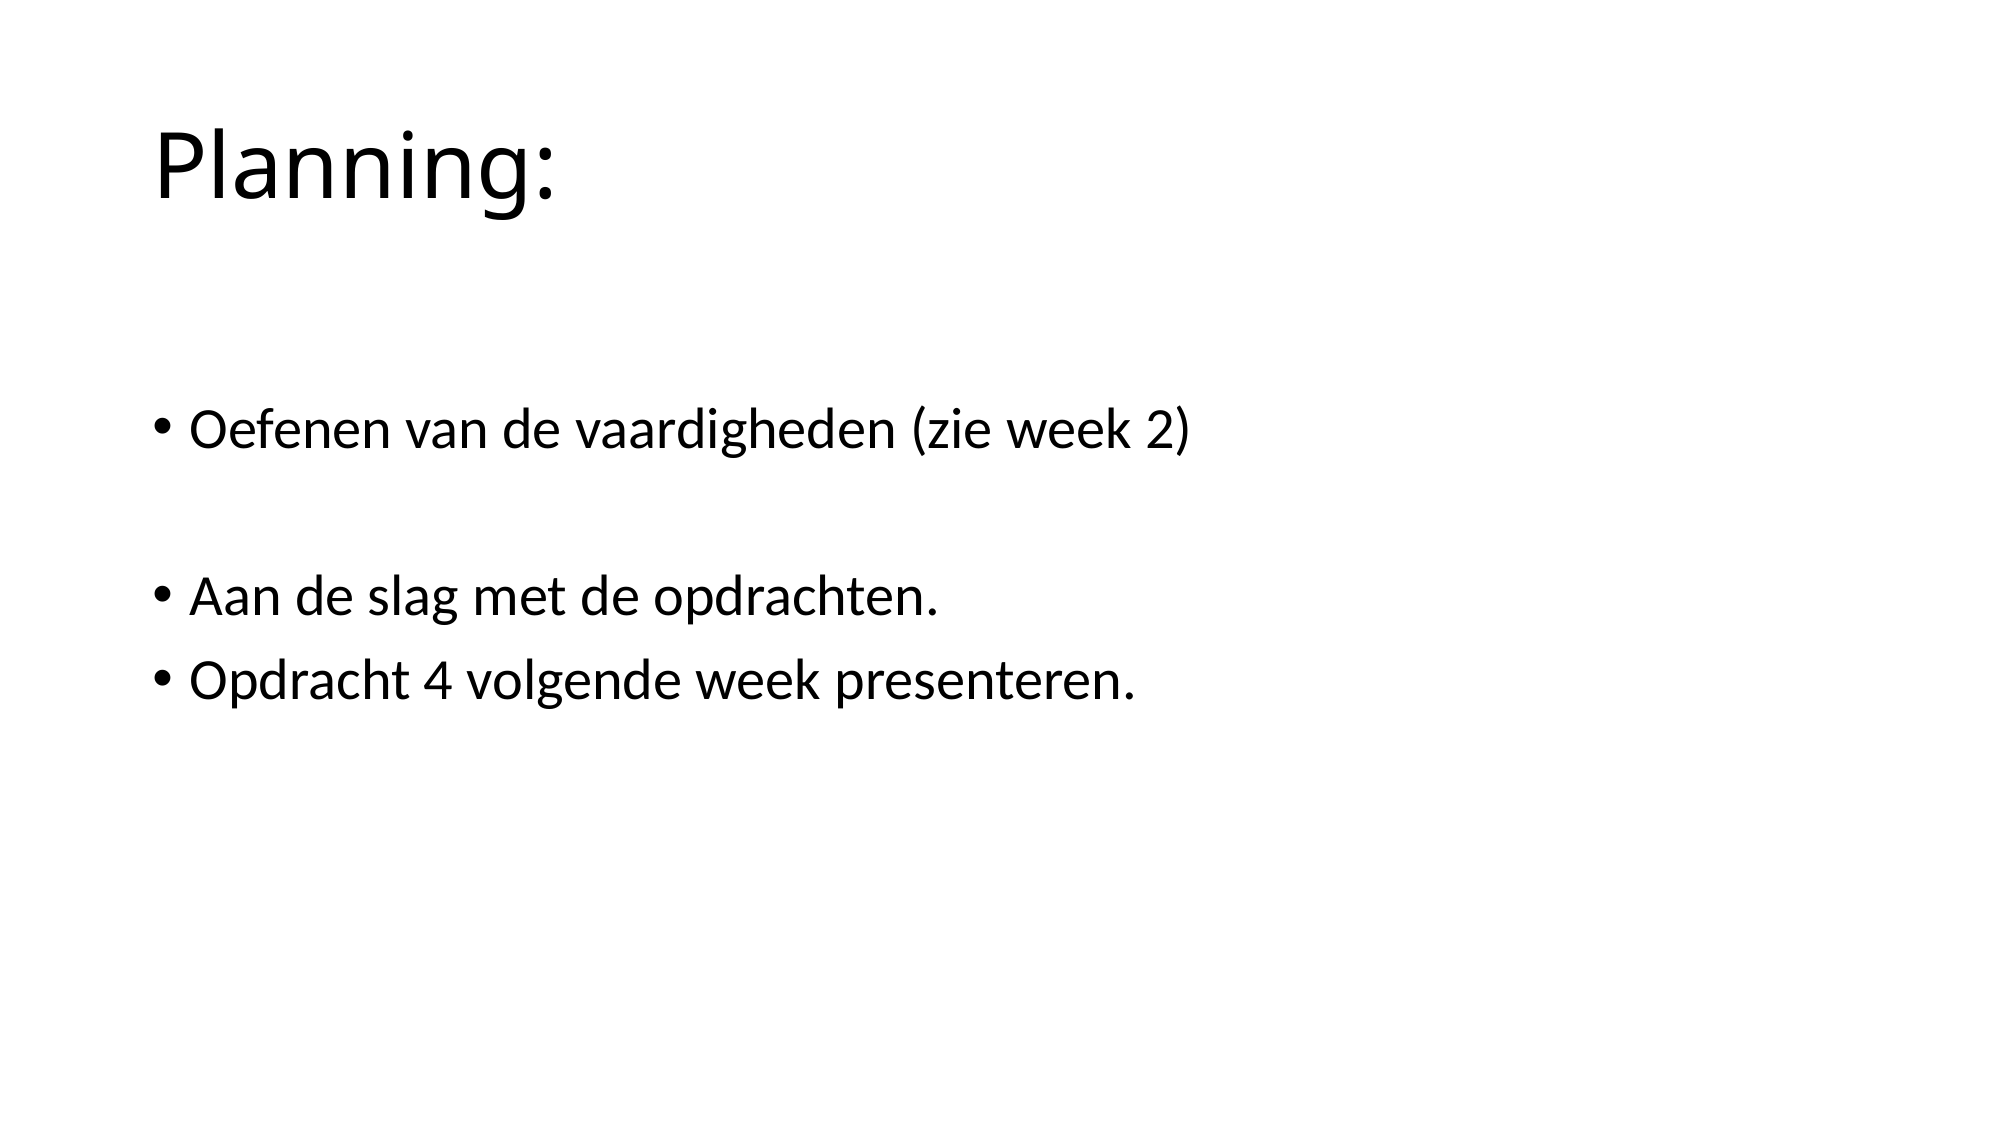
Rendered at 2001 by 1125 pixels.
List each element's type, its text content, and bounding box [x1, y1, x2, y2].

list Oefenen van de vaardigheden (zie week 2) Aan de slag met de opdrachten. Opdracht 4 volgende week presenteren. [137, 299, 1863, 1014]
title Planning: [137, 59, 1863, 278]
